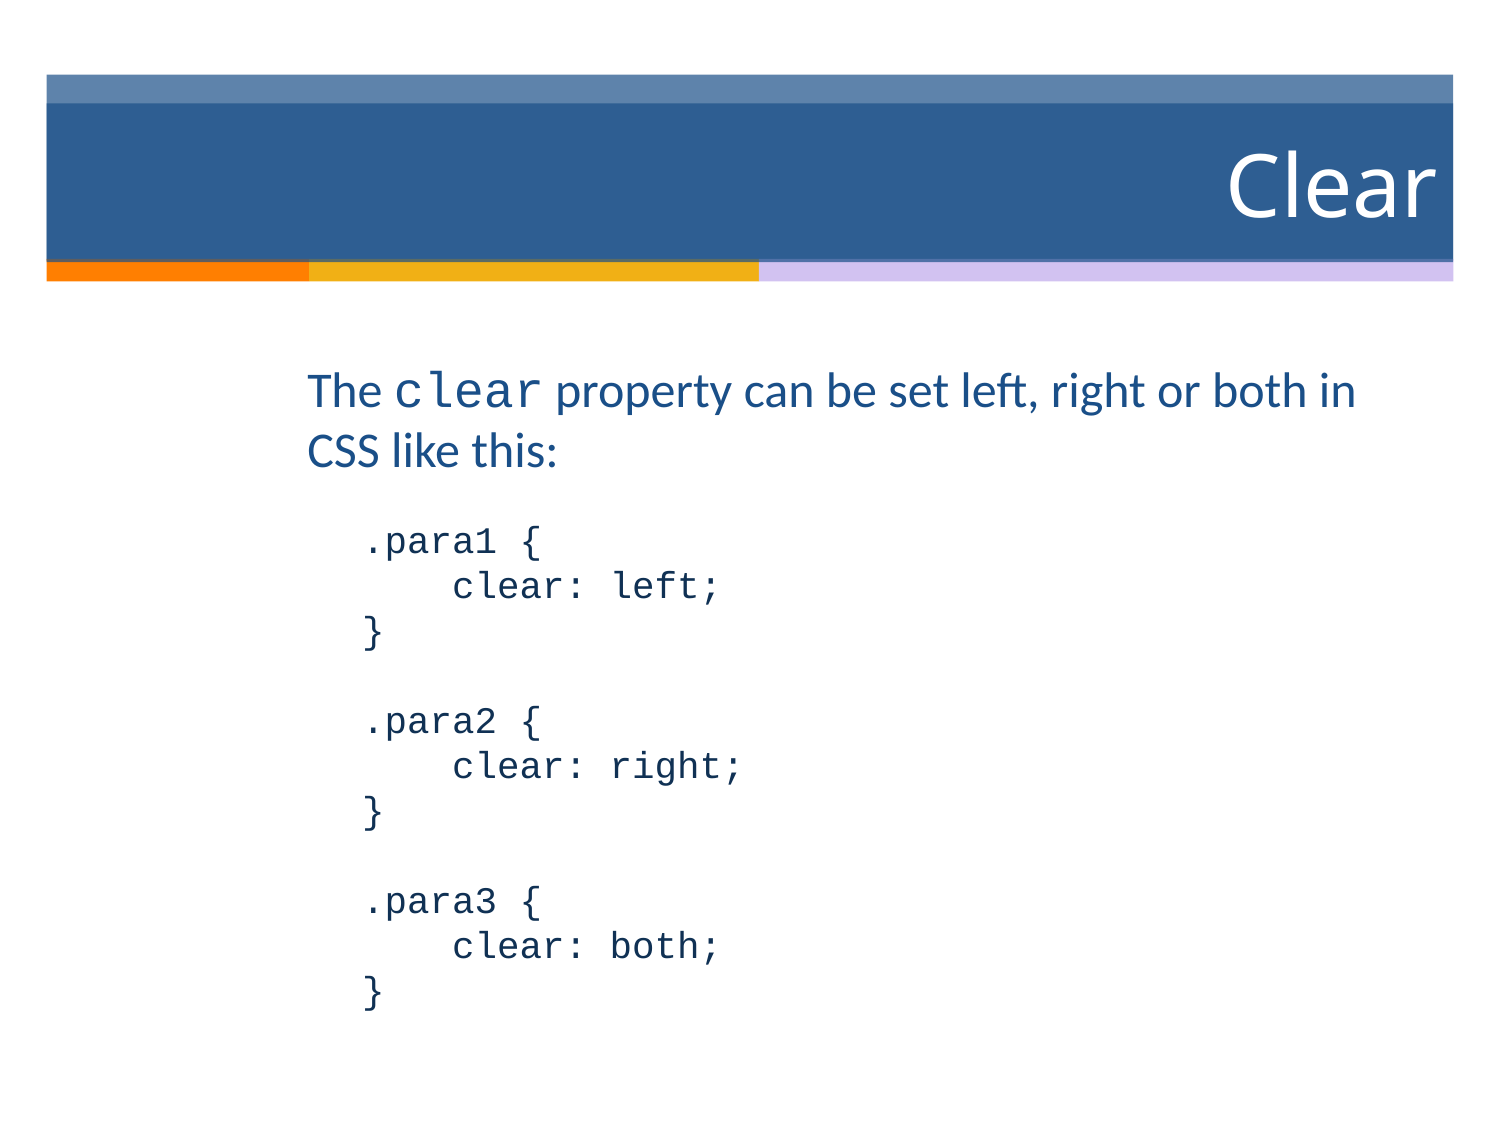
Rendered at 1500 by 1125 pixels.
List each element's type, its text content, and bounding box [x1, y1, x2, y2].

title Clear [46, 103, 1454, 263]
text_box .para1 { clear: left; } .para2 { clear: right; } .para3 { clear: both; } [347, 508, 823, 1064]
list The clear property can be set left, right or both in CSS like this: [292, 350, 1454, 1005]
